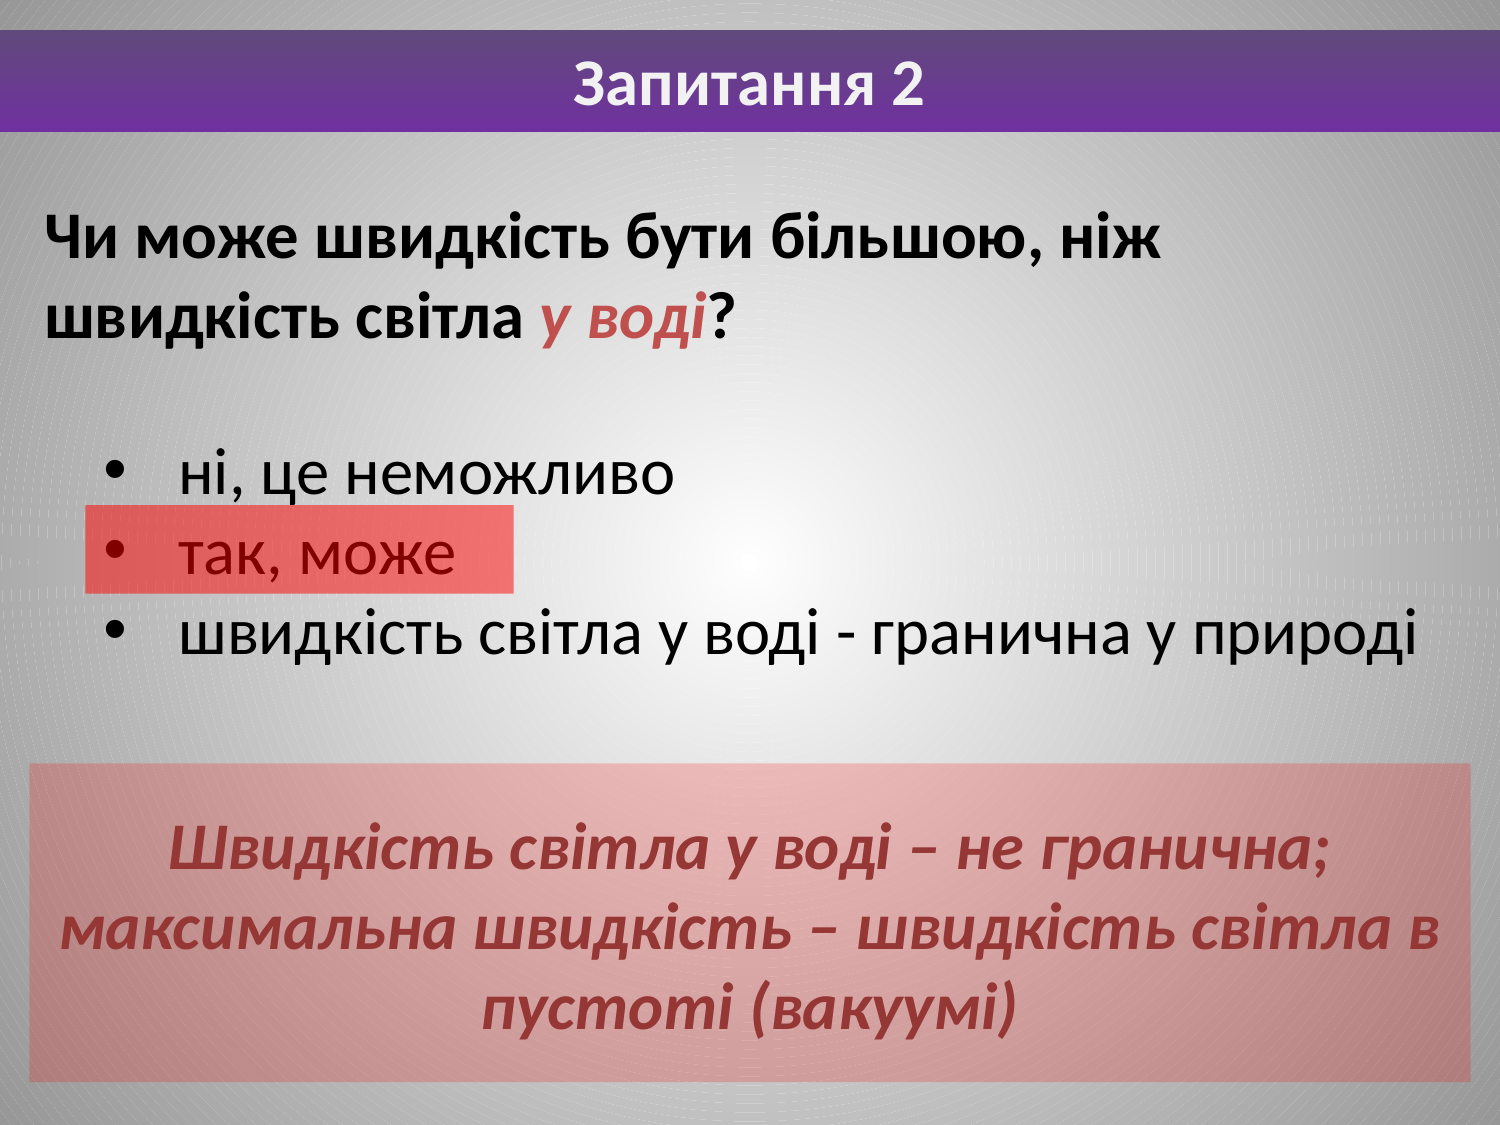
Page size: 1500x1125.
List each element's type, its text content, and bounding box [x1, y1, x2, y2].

text_box Швидкість світла у воді – не гранична; максимальна швидкість – швидкість світла в пустоті (вакуумі) [27, 761, 1473, 1084]
text_box ні, це неможливо так, може швидкість світла у воді - гранична у природі [88, 420, 1447, 676]
text_box Чи може швидкість бути більшою, ніж швидкість світла у воді? [29, 184, 1471, 360]
text_box [83, 503, 516, 596]
text_box Запитання 2 [0, 30, 1500, 132]
